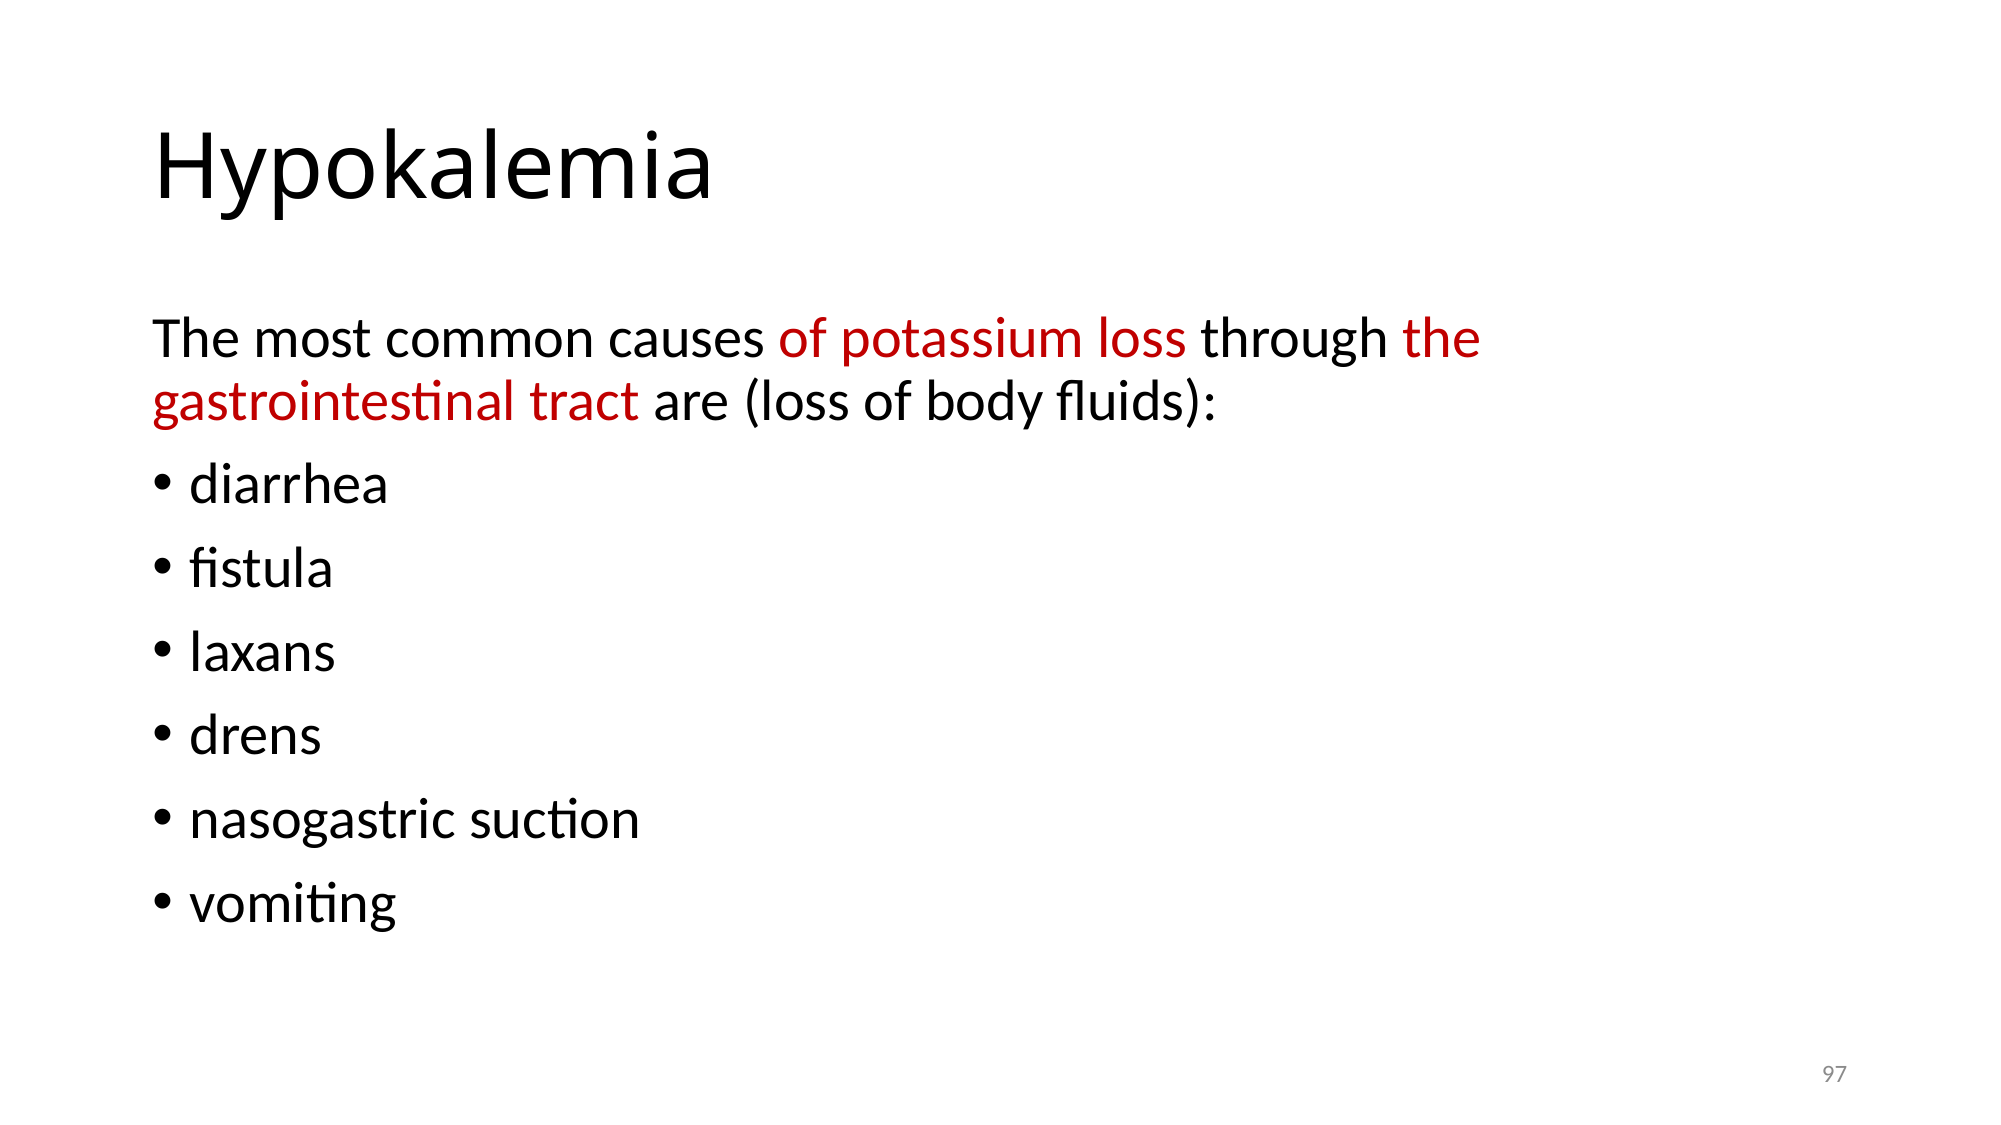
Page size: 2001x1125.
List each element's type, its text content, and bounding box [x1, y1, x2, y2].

title Hypokalemia [137, 59, 1863, 278]
slide_number 97 [1412, 1042, 1863, 1103]
list The most common causes of potassium loss through the gastrointestinal tract are (loss of body fluids): diarrhea fistula laxans drens nasogastric suction vomiting [137, 299, 1863, 1014]
